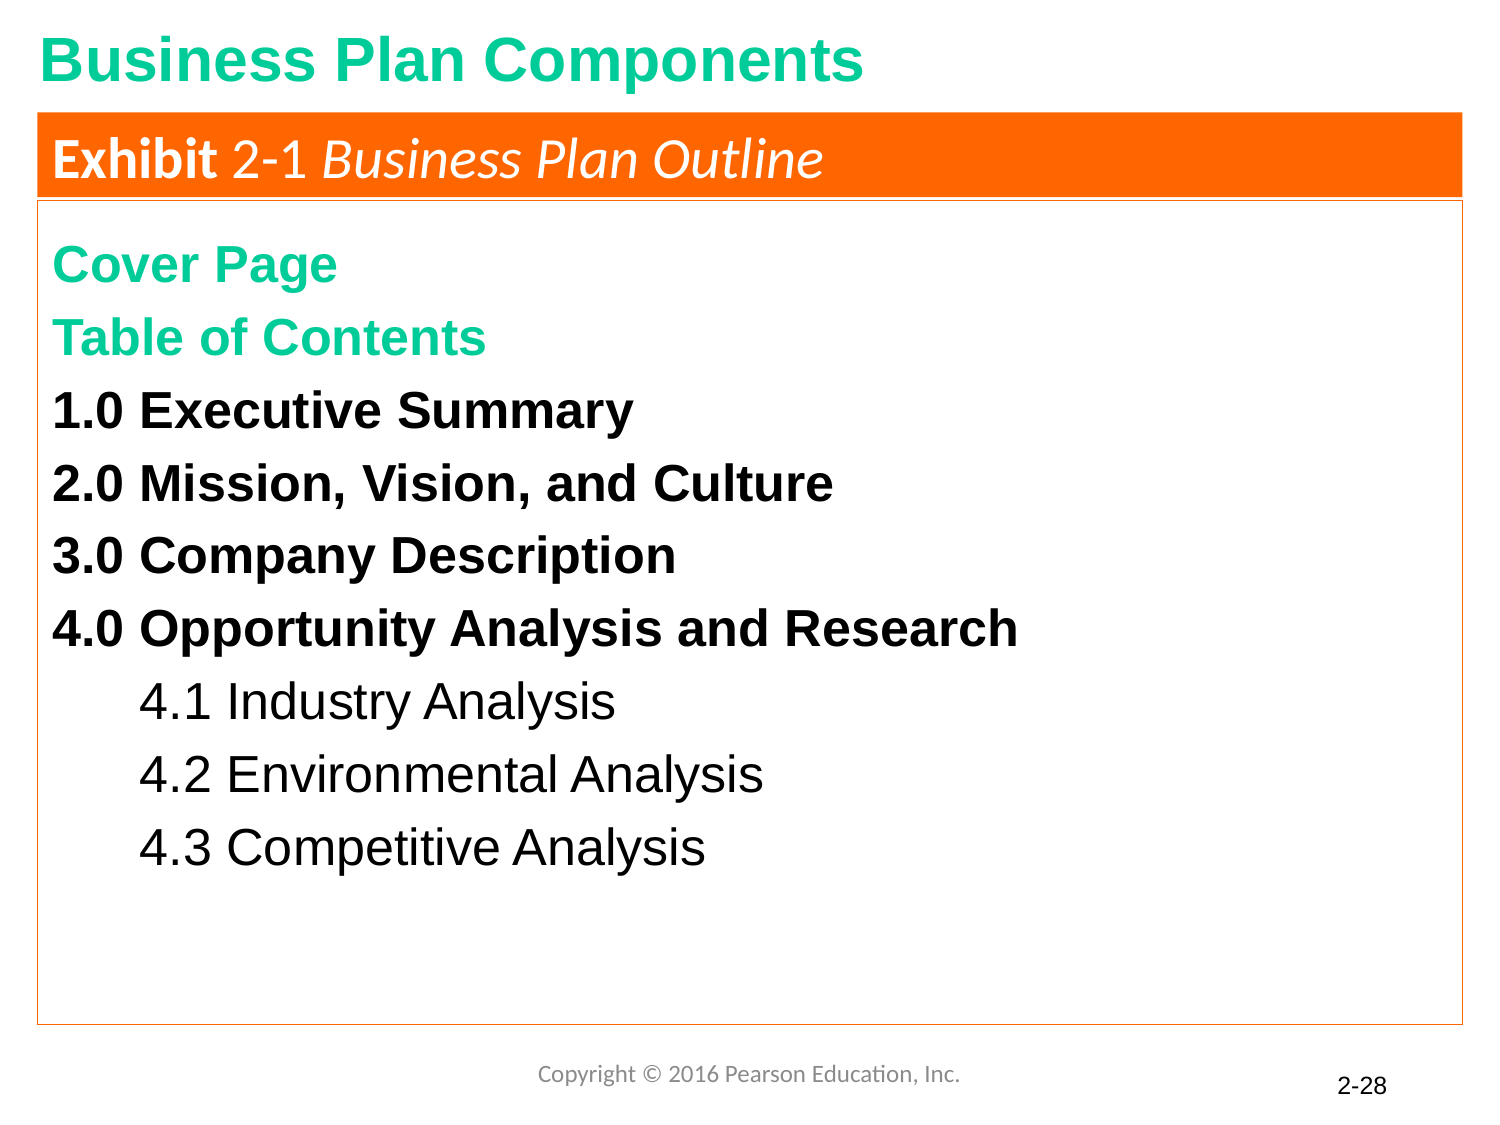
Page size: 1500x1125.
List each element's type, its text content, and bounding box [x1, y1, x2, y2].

title Business Plan Components [24, 0, 1375, 150]
footer Copyright © 2016 Pearson Education, Inc. [512, 1042, 988, 1103]
list Cover Page Table of Contents 1.0 Executive Summary 2.0 Mission, Vision, and Culture 3.0 Company Description 4.0 Opportunity Analysis and Research 4.1 Industry Analysis 4.2 Environmental Analysis 4.3 Competitive Analysis [37, 200, 1463, 1025]
text_box Exhibit 2-1 Business Plan Outline [37, 112, 1463, 198]
